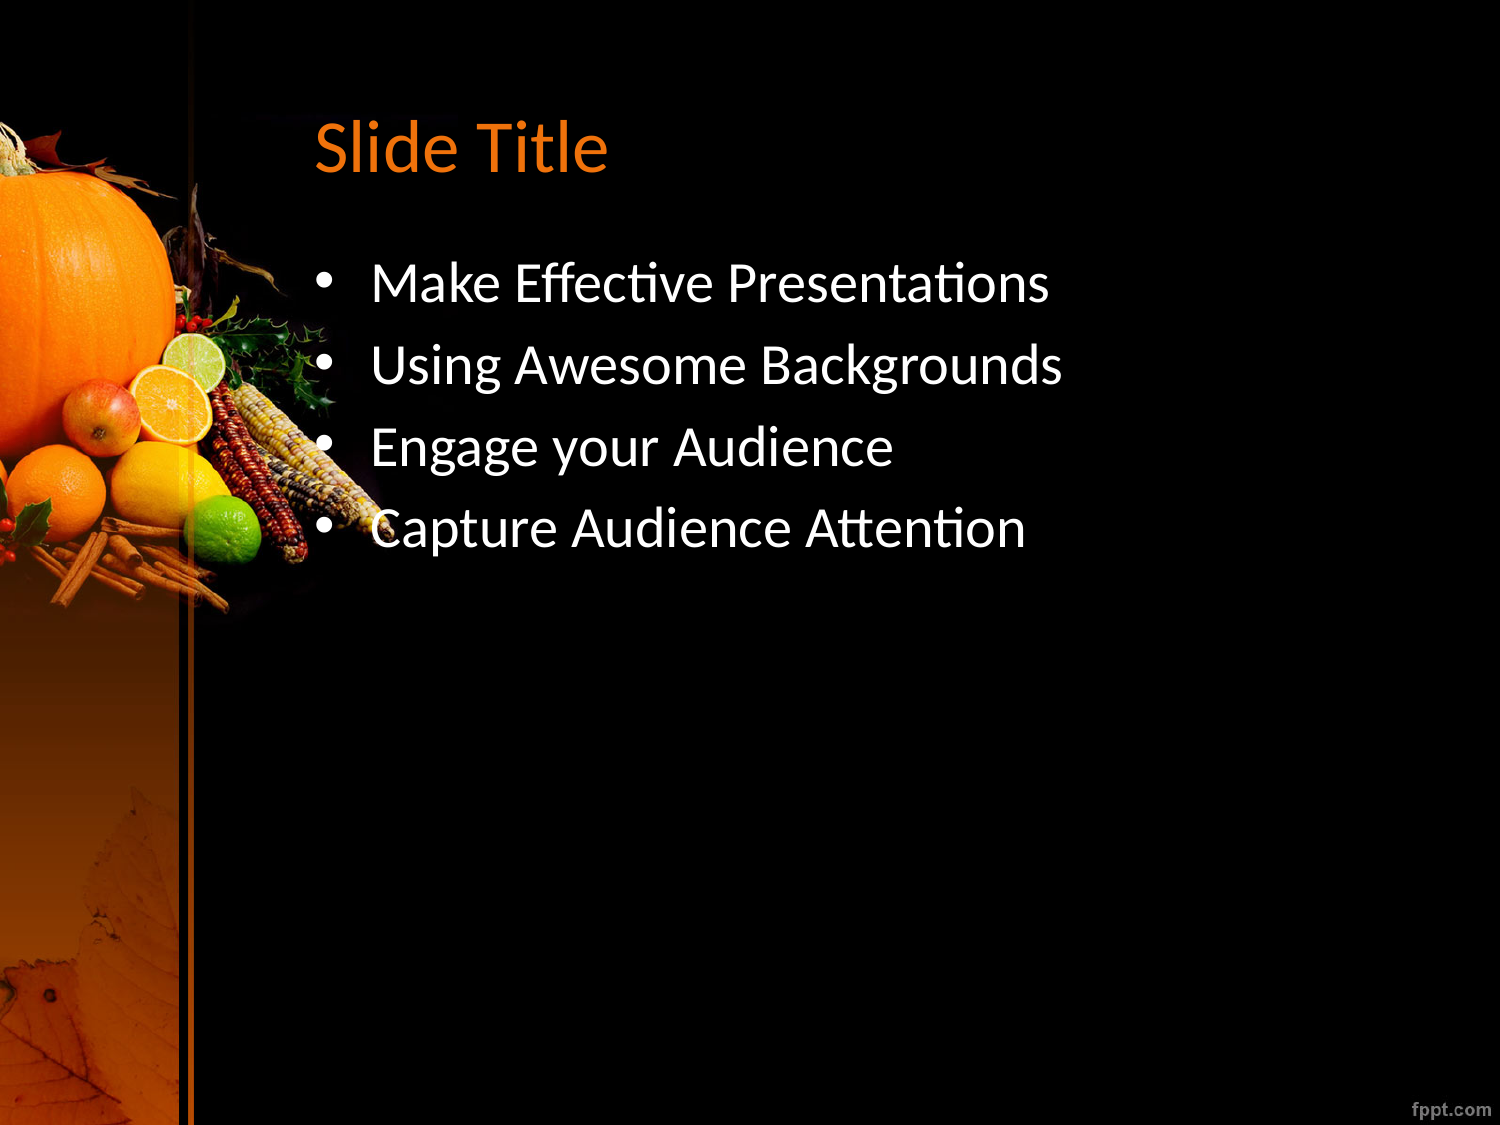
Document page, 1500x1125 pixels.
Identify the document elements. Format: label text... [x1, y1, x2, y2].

title Slide Title [299, 86, 1450, 199]
list Make Effective Presentations Using Awesome Backgrounds Engage your Audience Capture Audience Attention [299, 236, 1450, 939]
picture [0, 0, 1500, 1125]
